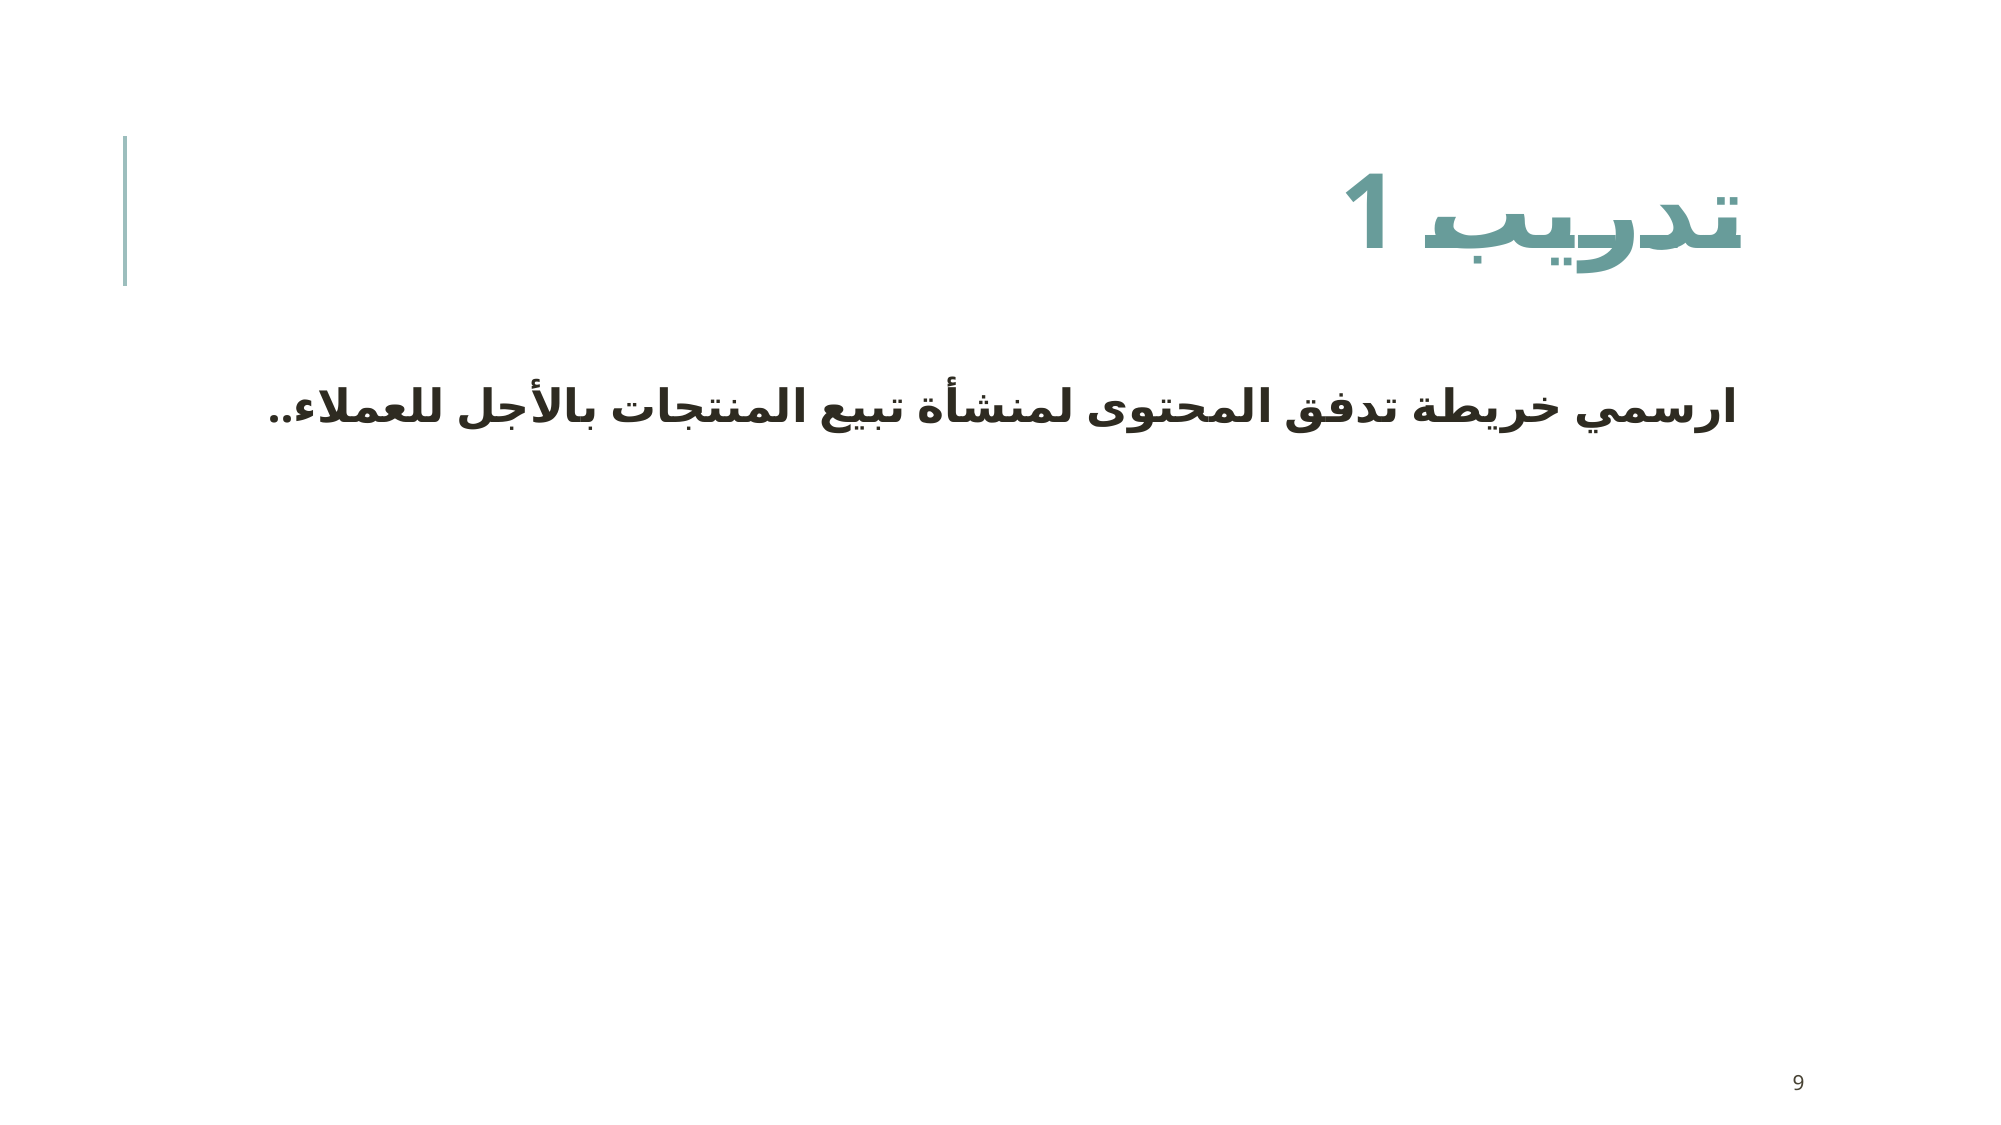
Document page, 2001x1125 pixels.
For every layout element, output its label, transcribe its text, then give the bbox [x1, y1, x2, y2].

title تدريب 1 [168, 96, 1763, 342]
list ارسمي خريطة تدفق المحتوى لمنشأة تبيع المنتجات بالأجل للعملاء.. [168, 375, 1763, 1035]
slide_number 9 [1777, 1061, 1938, 1107]
